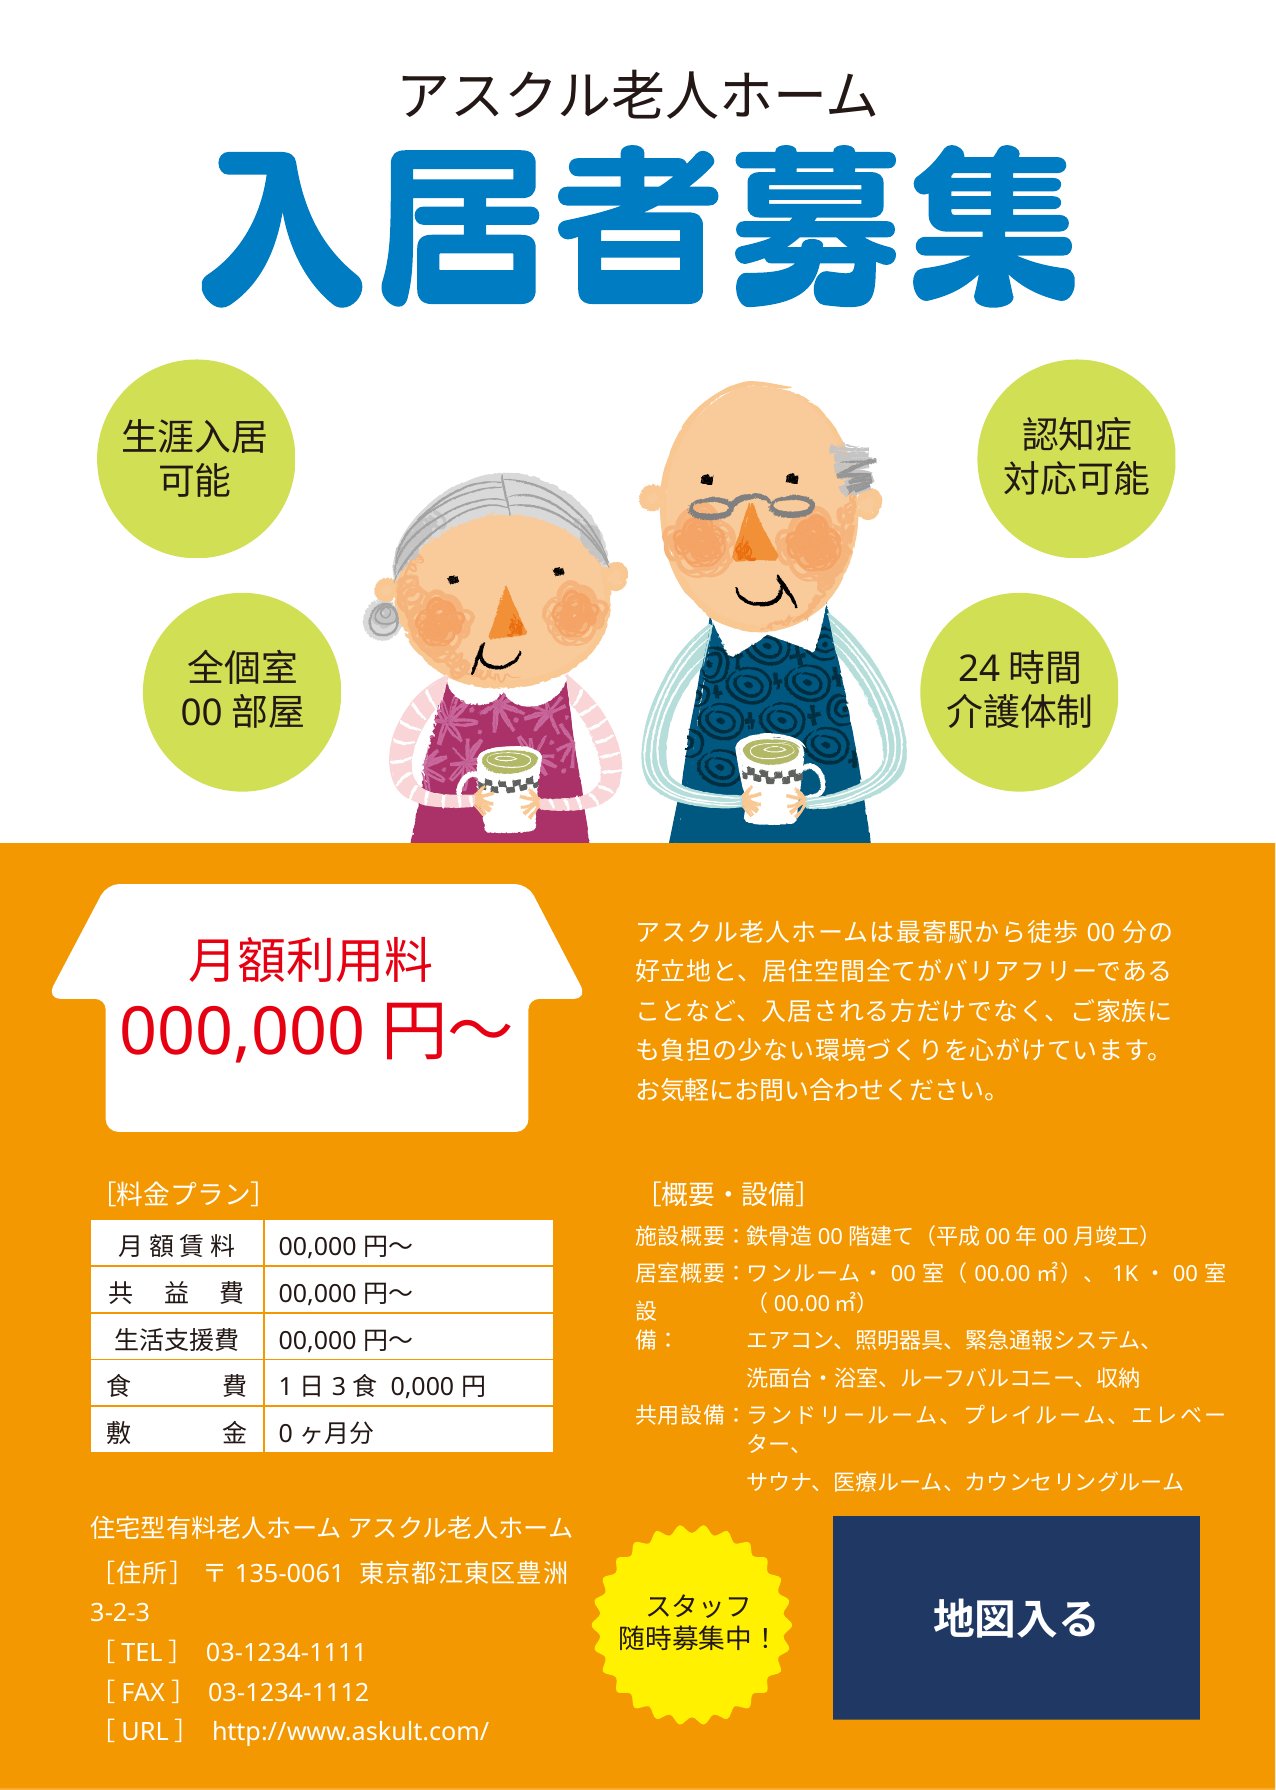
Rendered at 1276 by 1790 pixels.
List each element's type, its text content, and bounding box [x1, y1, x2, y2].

picture [0, 366, 1276, 1790]
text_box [123, 592, 363, 792]
picture [201, 144, 1075, 308]
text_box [957, 359, 1197, 558]
text_box アスクル老人ホーム [336, 54, 940, 134]
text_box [75, 359, 315, 558]
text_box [900, 592, 1140, 792]
